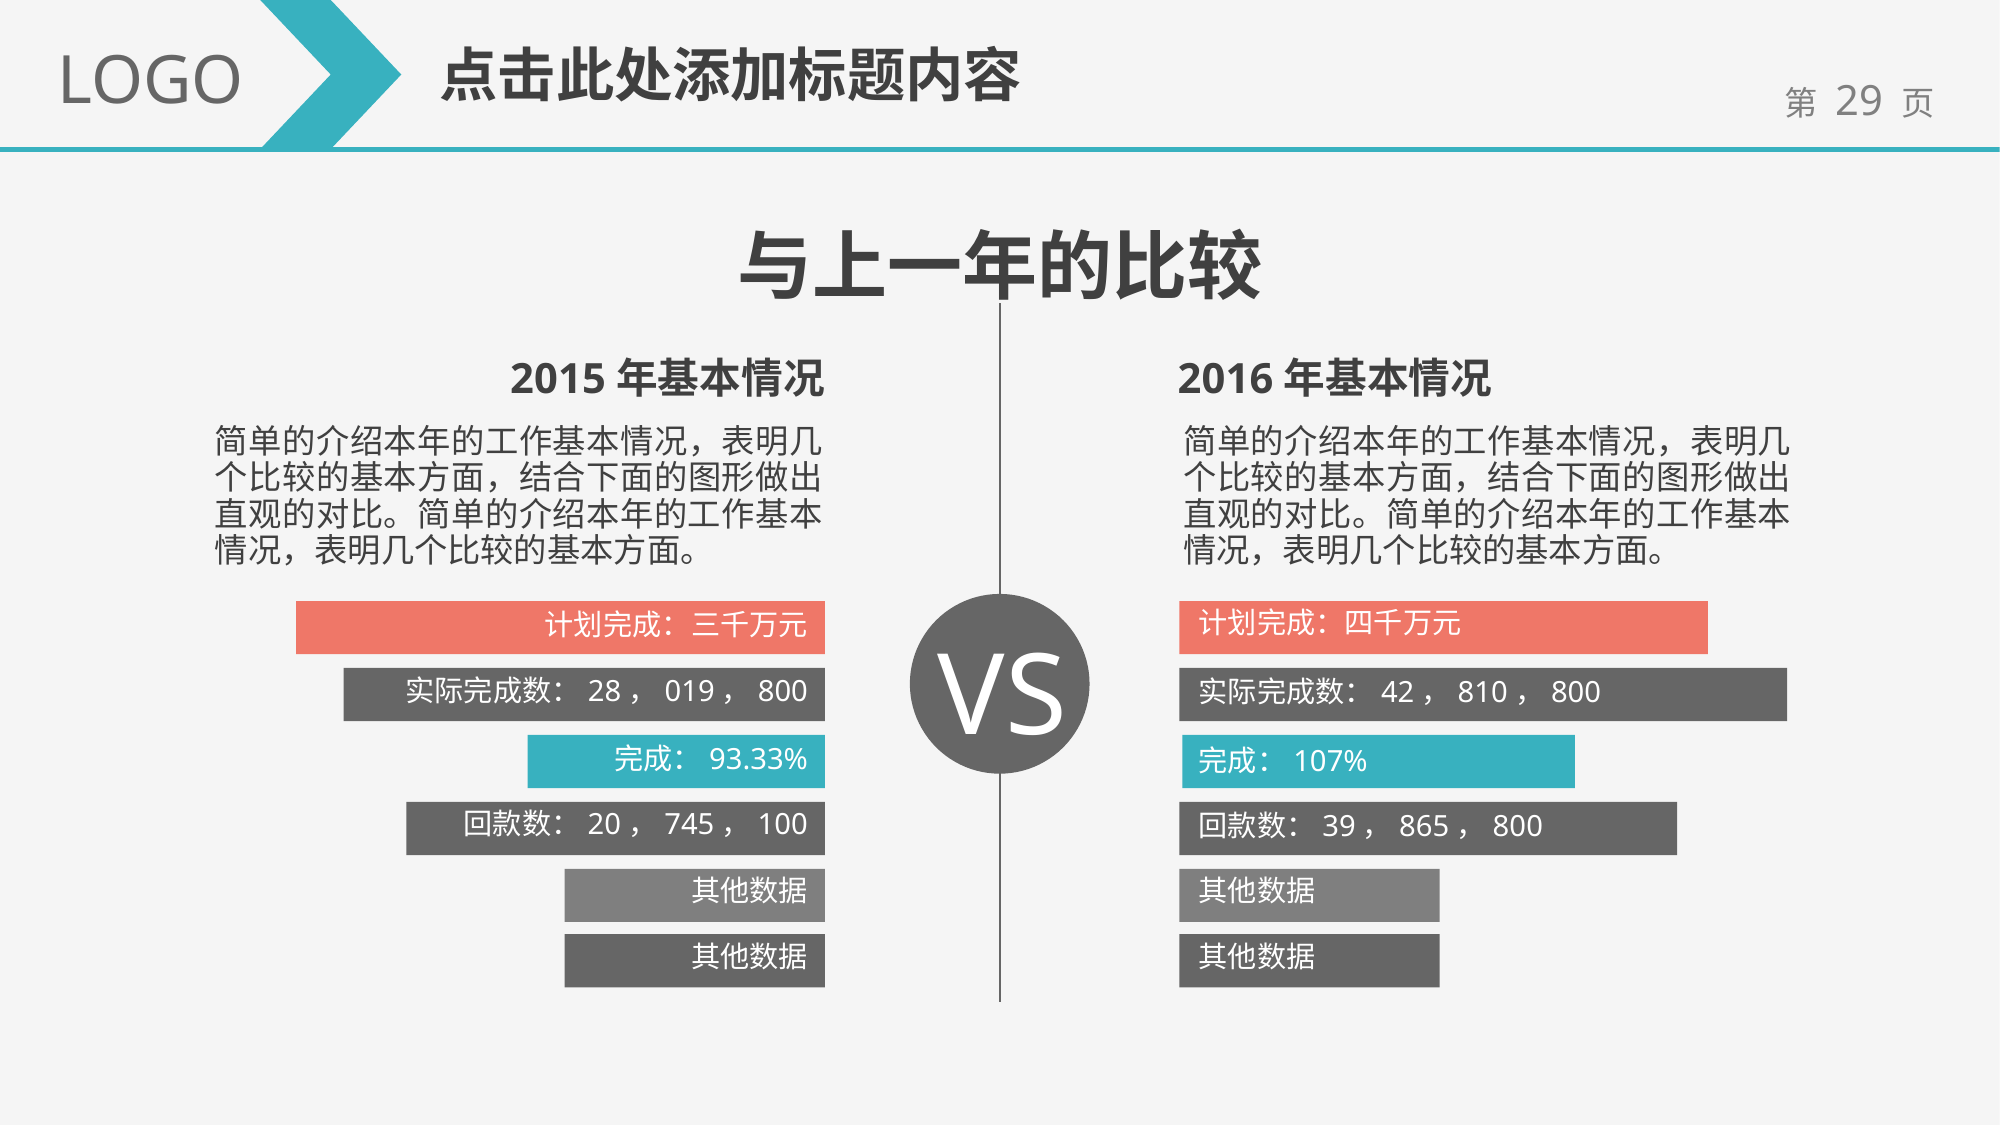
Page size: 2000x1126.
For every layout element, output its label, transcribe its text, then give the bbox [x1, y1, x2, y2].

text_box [564, 933, 826, 988]
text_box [909, 593, 1090, 774]
text_box 2016年基本情况 [1177, 351, 1574, 402]
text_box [343, 667, 826, 722]
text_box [1179, 667, 1788, 722]
text_box 与上一年的比较 [700, 208, 1300, 319]
text_box 简单的介绍本年的工作基本情况，表明几个比较的基本方面，结合下面的图形做出直观的对比。简单的介绍本年的工作基本情况，表明几个比较的基本方面。 [1183, 424, 1792, 569]
text_box 简单的介绍本年的工作基本情况，表明几个比较的基本方面，结合下面的图形做出直观的对比。简单的介绍本年的工作基本情况，表明几个比较的基本方面。 [214, 424, 823, 569]
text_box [1179, 801, 1678, 856]
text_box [1179, 600, 1709, 655]
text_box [527, 734, 826, 789]
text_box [295, 600, 826, 655]
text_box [406, 801, 826, 856]
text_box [564, 868, 826, 923]
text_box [1179, 868, 1440, 923]
text_box 2015年基本情况 [406, 351, 825, 402]
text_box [1182, 734, 1576, 789]
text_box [1179, 933, 1440, 988]
